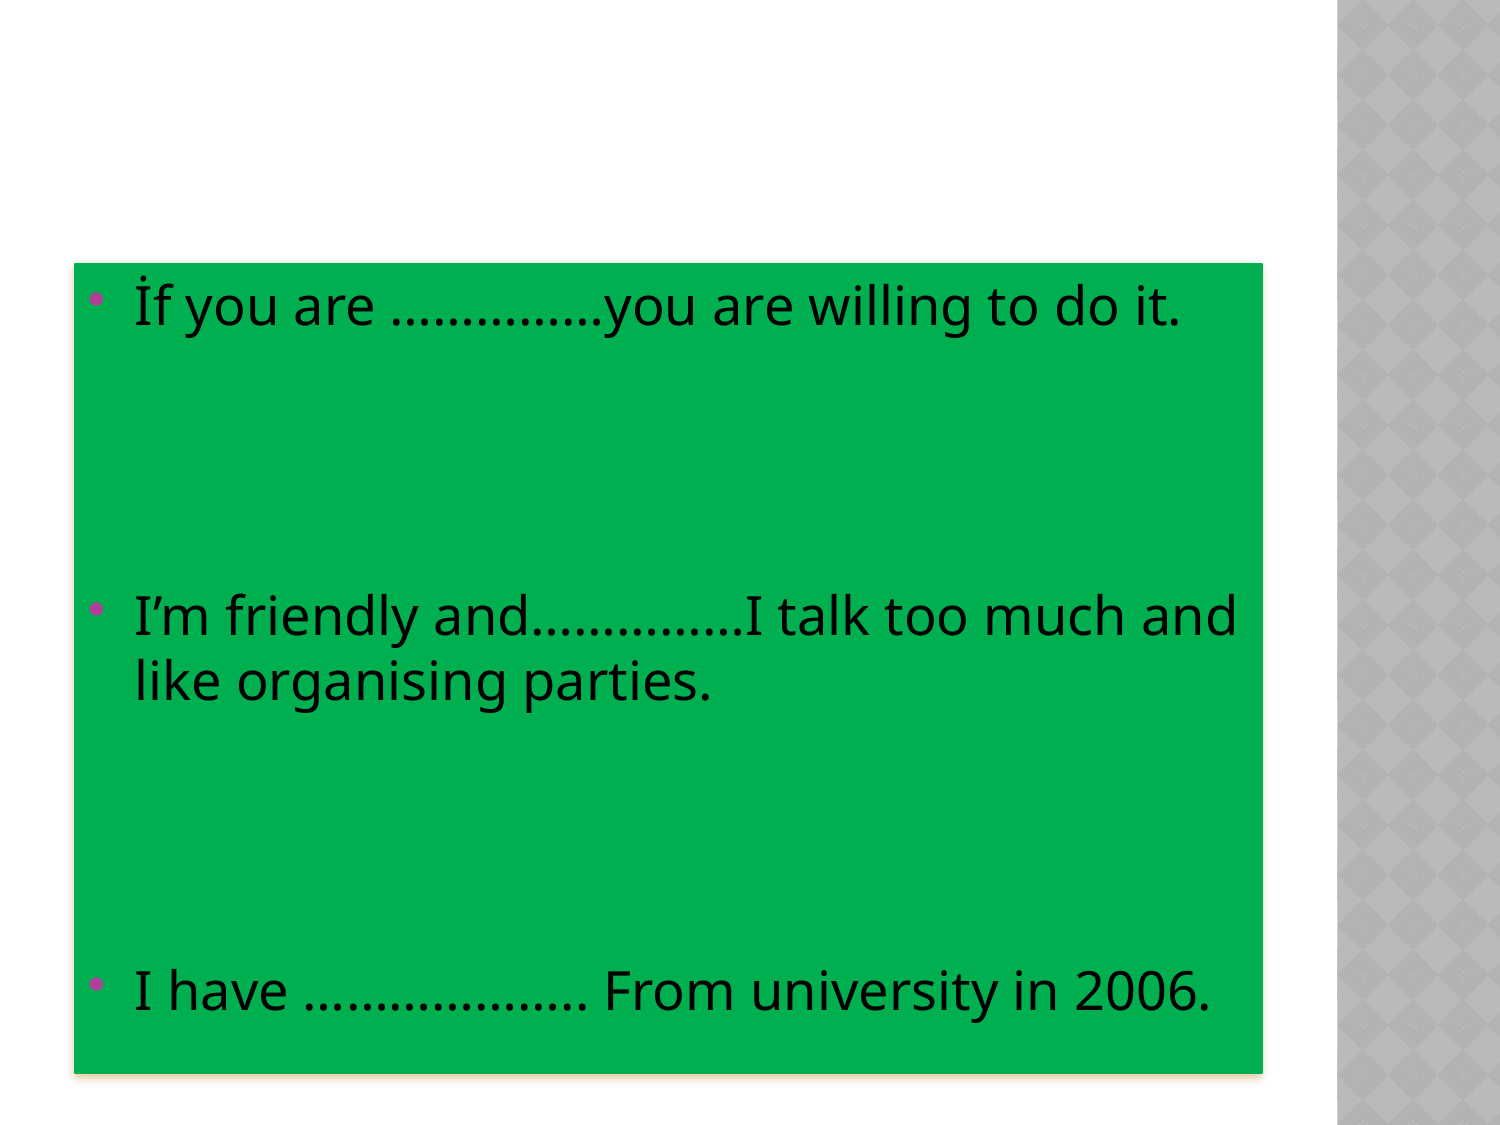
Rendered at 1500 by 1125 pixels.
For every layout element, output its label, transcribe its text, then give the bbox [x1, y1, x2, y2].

list İf you are ……………you are willing to do it. I’m friendly and……………I talk too much and like organising parties. I have ……………….. From university in 2006. [74, 263, 1263, 1074]
